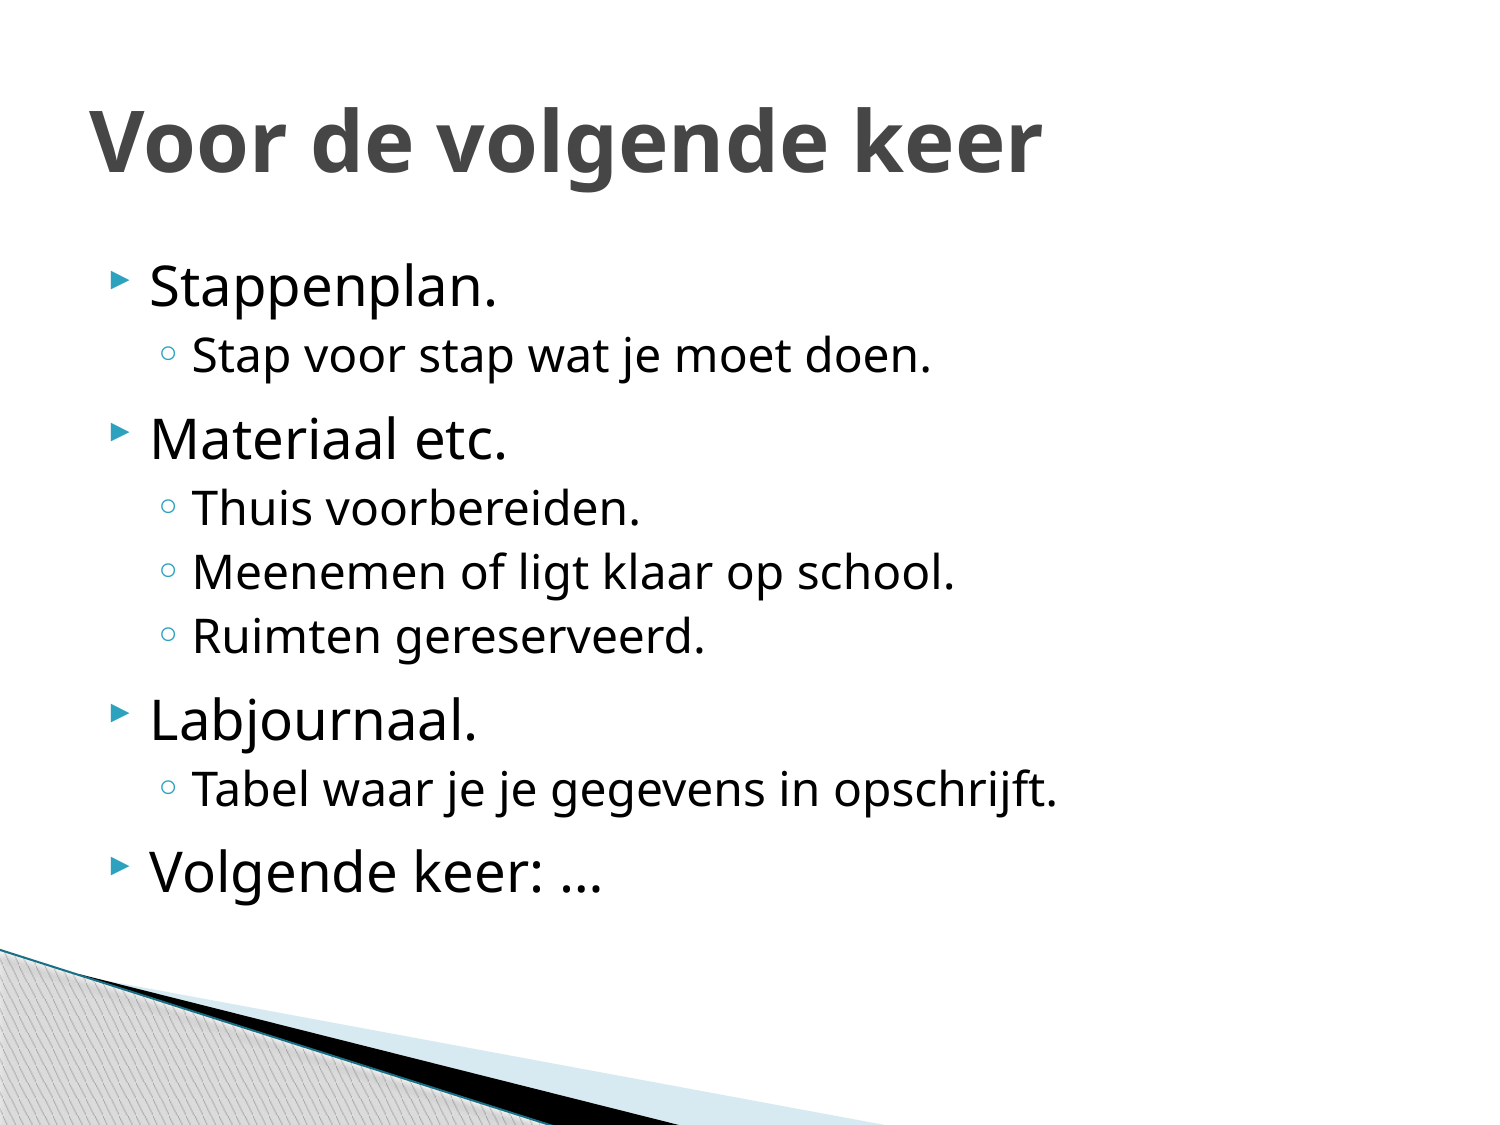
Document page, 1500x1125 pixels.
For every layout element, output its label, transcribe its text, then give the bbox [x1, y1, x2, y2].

title Voor de volgende keer [75, 45, 1425, 233]
list Stappenplan. Stap voor stap wat je moet doen. Materiaal etc. Thuis voorbereiden. Meenemen of ligt klaar op school. Ruimten gereserveerd. Labjournaal. Tabel waar je je gegevens in opschrijft. Volgende keer: … [75, 243, 1425, 986]
